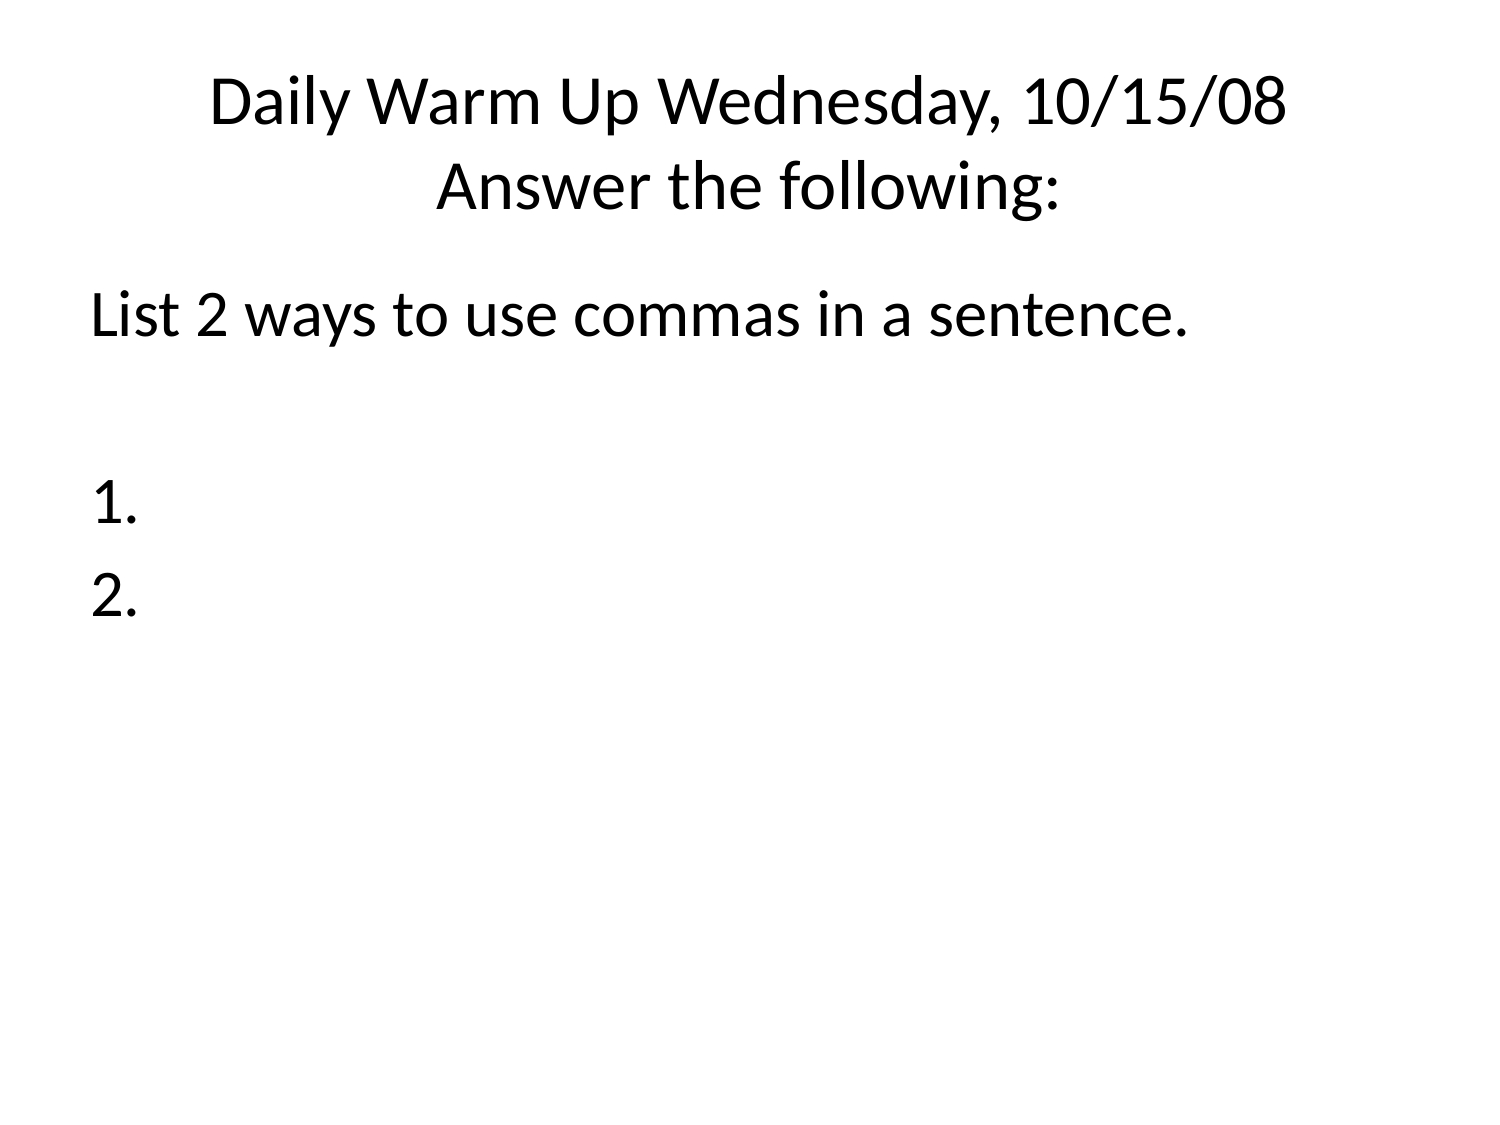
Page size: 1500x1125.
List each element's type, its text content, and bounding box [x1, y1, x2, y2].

title Daily Warm Up Wednesday, 10/15/08 Answer the following: [75, 45, 1425, 233]
list List 2 ways to use commas in a sentence. 1. 2. [75, 262, 1425, 1005]
